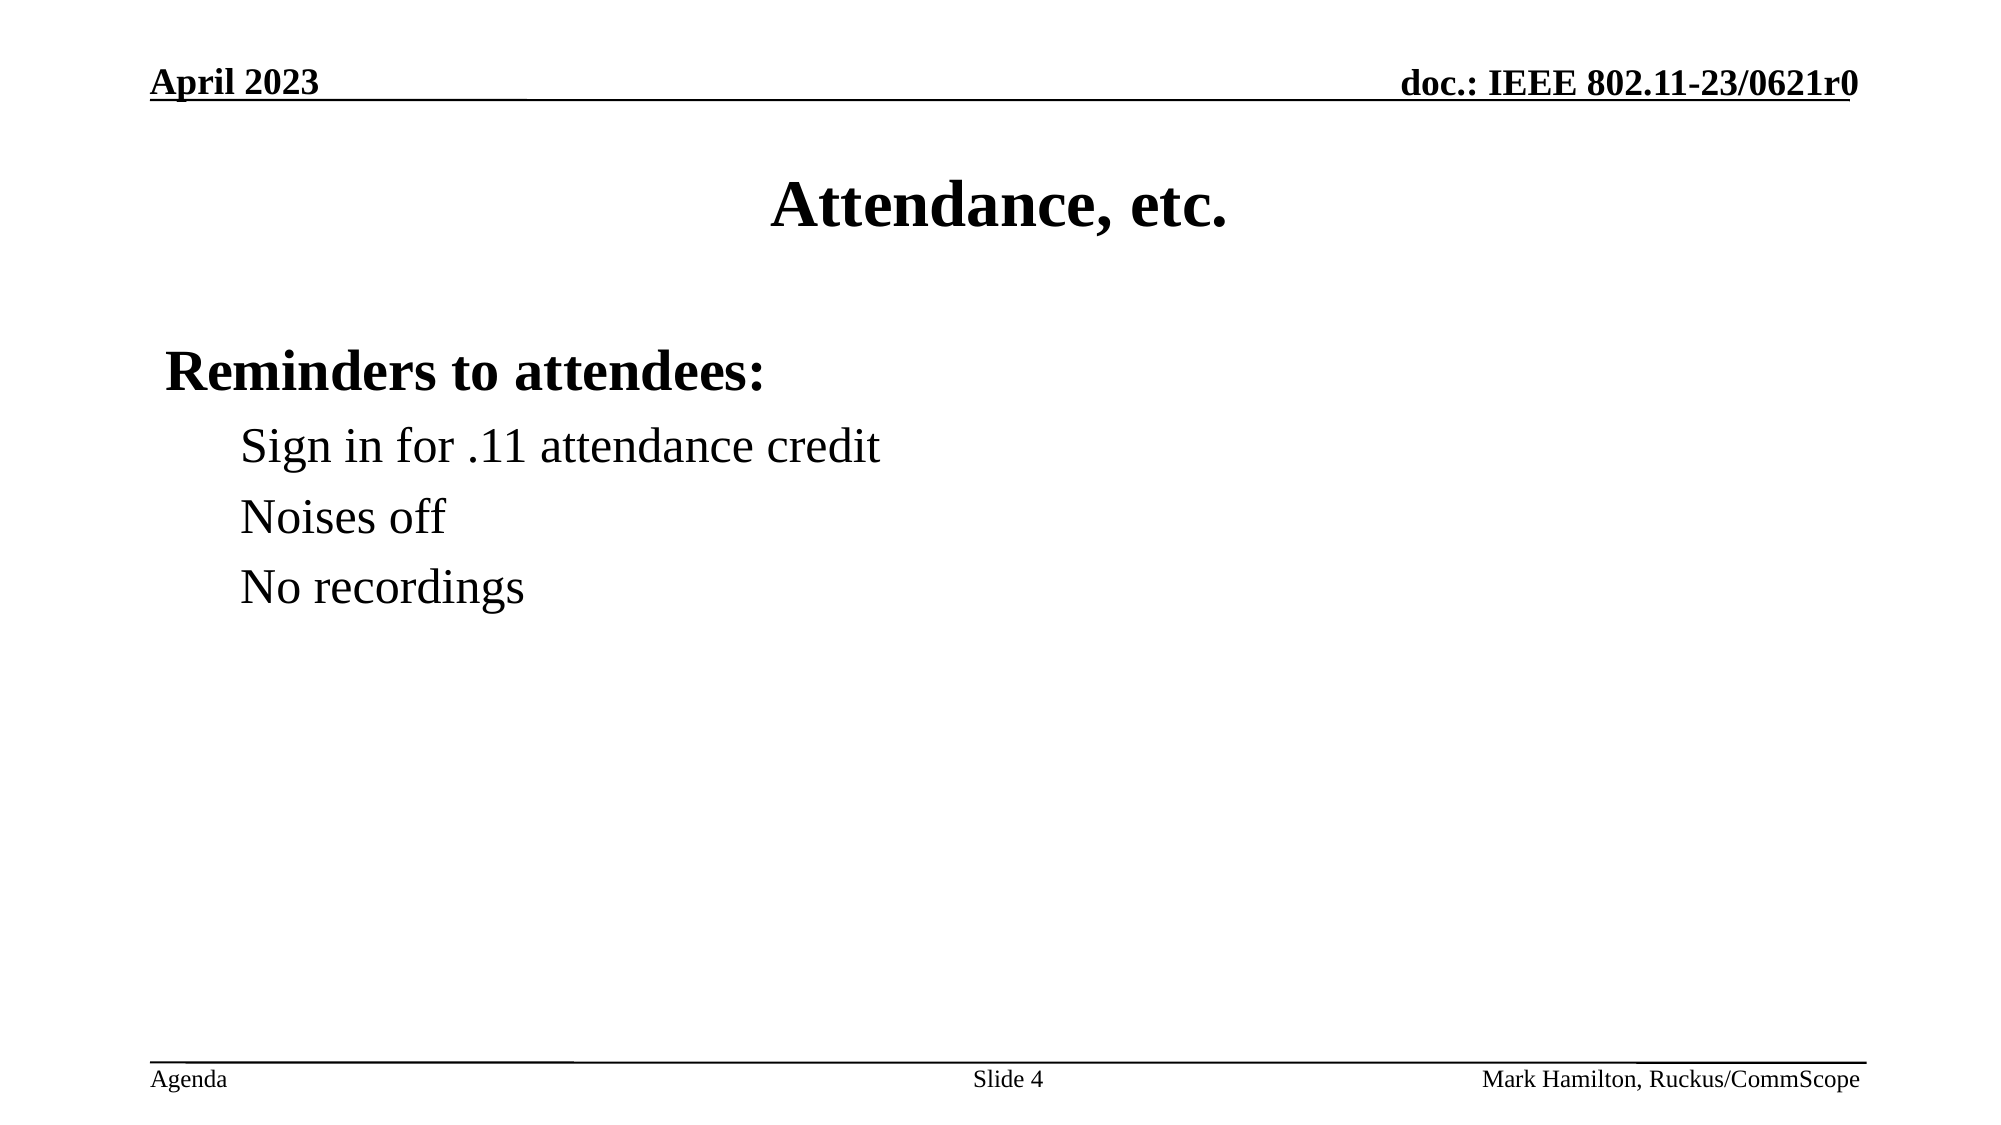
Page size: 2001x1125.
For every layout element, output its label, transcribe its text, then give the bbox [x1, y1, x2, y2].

list Reminders to attendees: Sign in for .11 attendance credit Noises off No recordings [149, 324, 1850, 1000]
title Attendance, etc. [149, 112, 1850, 288]
slide_number Slide 4 [950, 1061, 1067, 1123]
